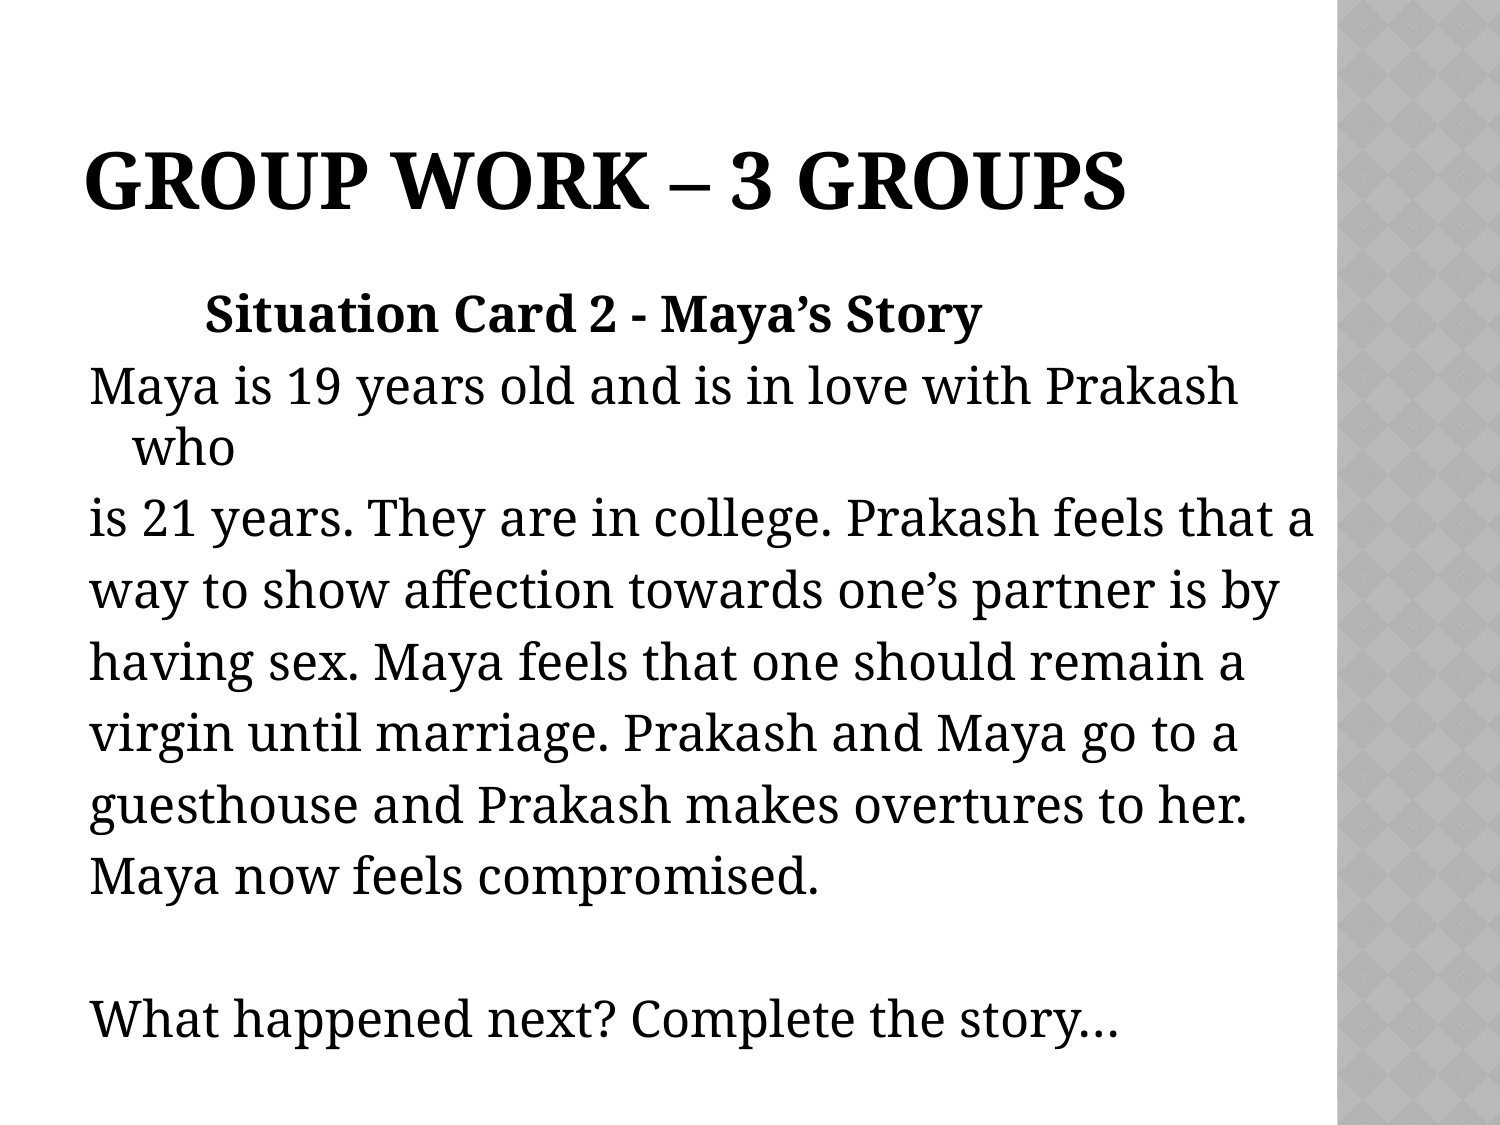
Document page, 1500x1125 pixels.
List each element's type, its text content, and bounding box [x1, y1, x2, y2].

list Situation Card 2 - Maya’s Story Maya is 19 years old and is in love with Prakash who is 21 years. They are in college. Prakash feels that a way to show affection towards one’s partner is by having sex. Maya feels that one should remain a virgin until marriage. Prakash and Maya go to a guesthouse and Prakash makes overtures to her. Maya now feels compromised. What happened next? Complete the story… [75, 275, 1338, 1075]
title Group Work – 3 groups [75, 87, 1425, 225]
